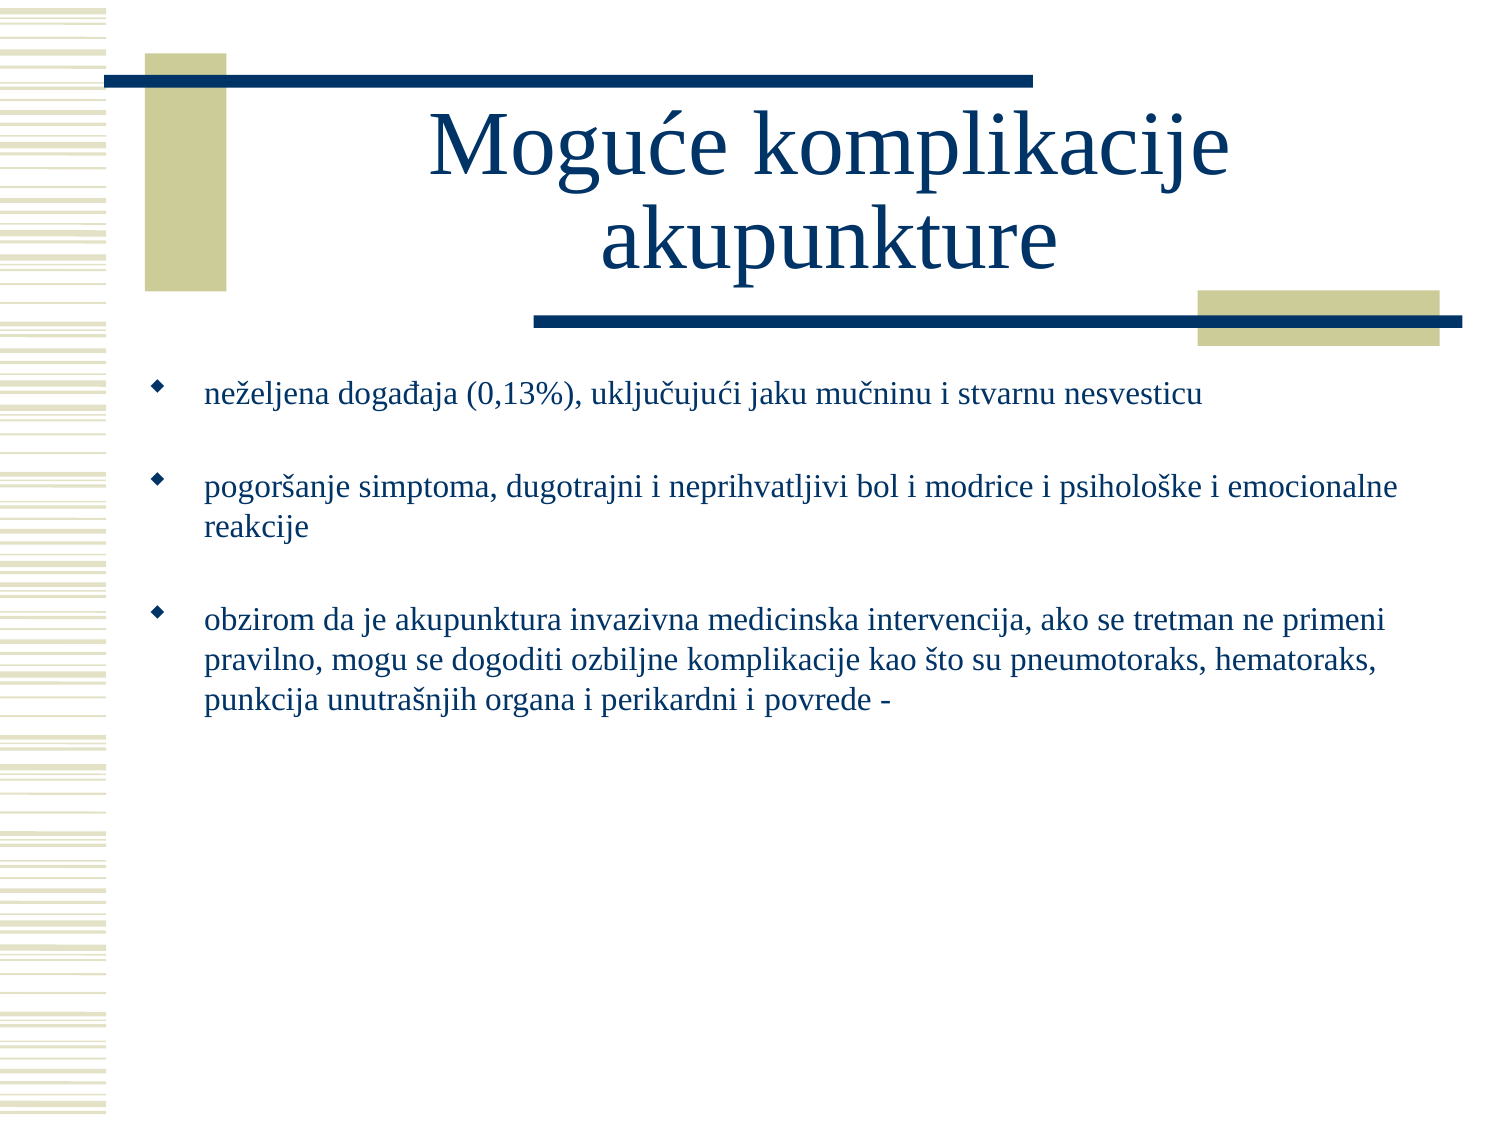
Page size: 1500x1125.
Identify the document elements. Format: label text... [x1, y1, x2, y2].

list neželjena događaja (0,13%), uključujući jaku mučninu i stvarnu nesvesticu pogoršanje simptoma, dugotrajni i neprihvatljivi bol i modrice i psihološke i emocionalne reakcije obzirom da je akupunktura invazivna medicinska intervencija, ako se tretman ne primeni pravilno, mogu se dogoditi ozbiljne komplikacije kao što su pneumotoraks, hematoraks, punkcija unutrašnjih organa i perikardni i povrede - [132, 363, 1439, 1001]
title Moguće komplikacije akupunkture [224, 99, 1436, 288]
